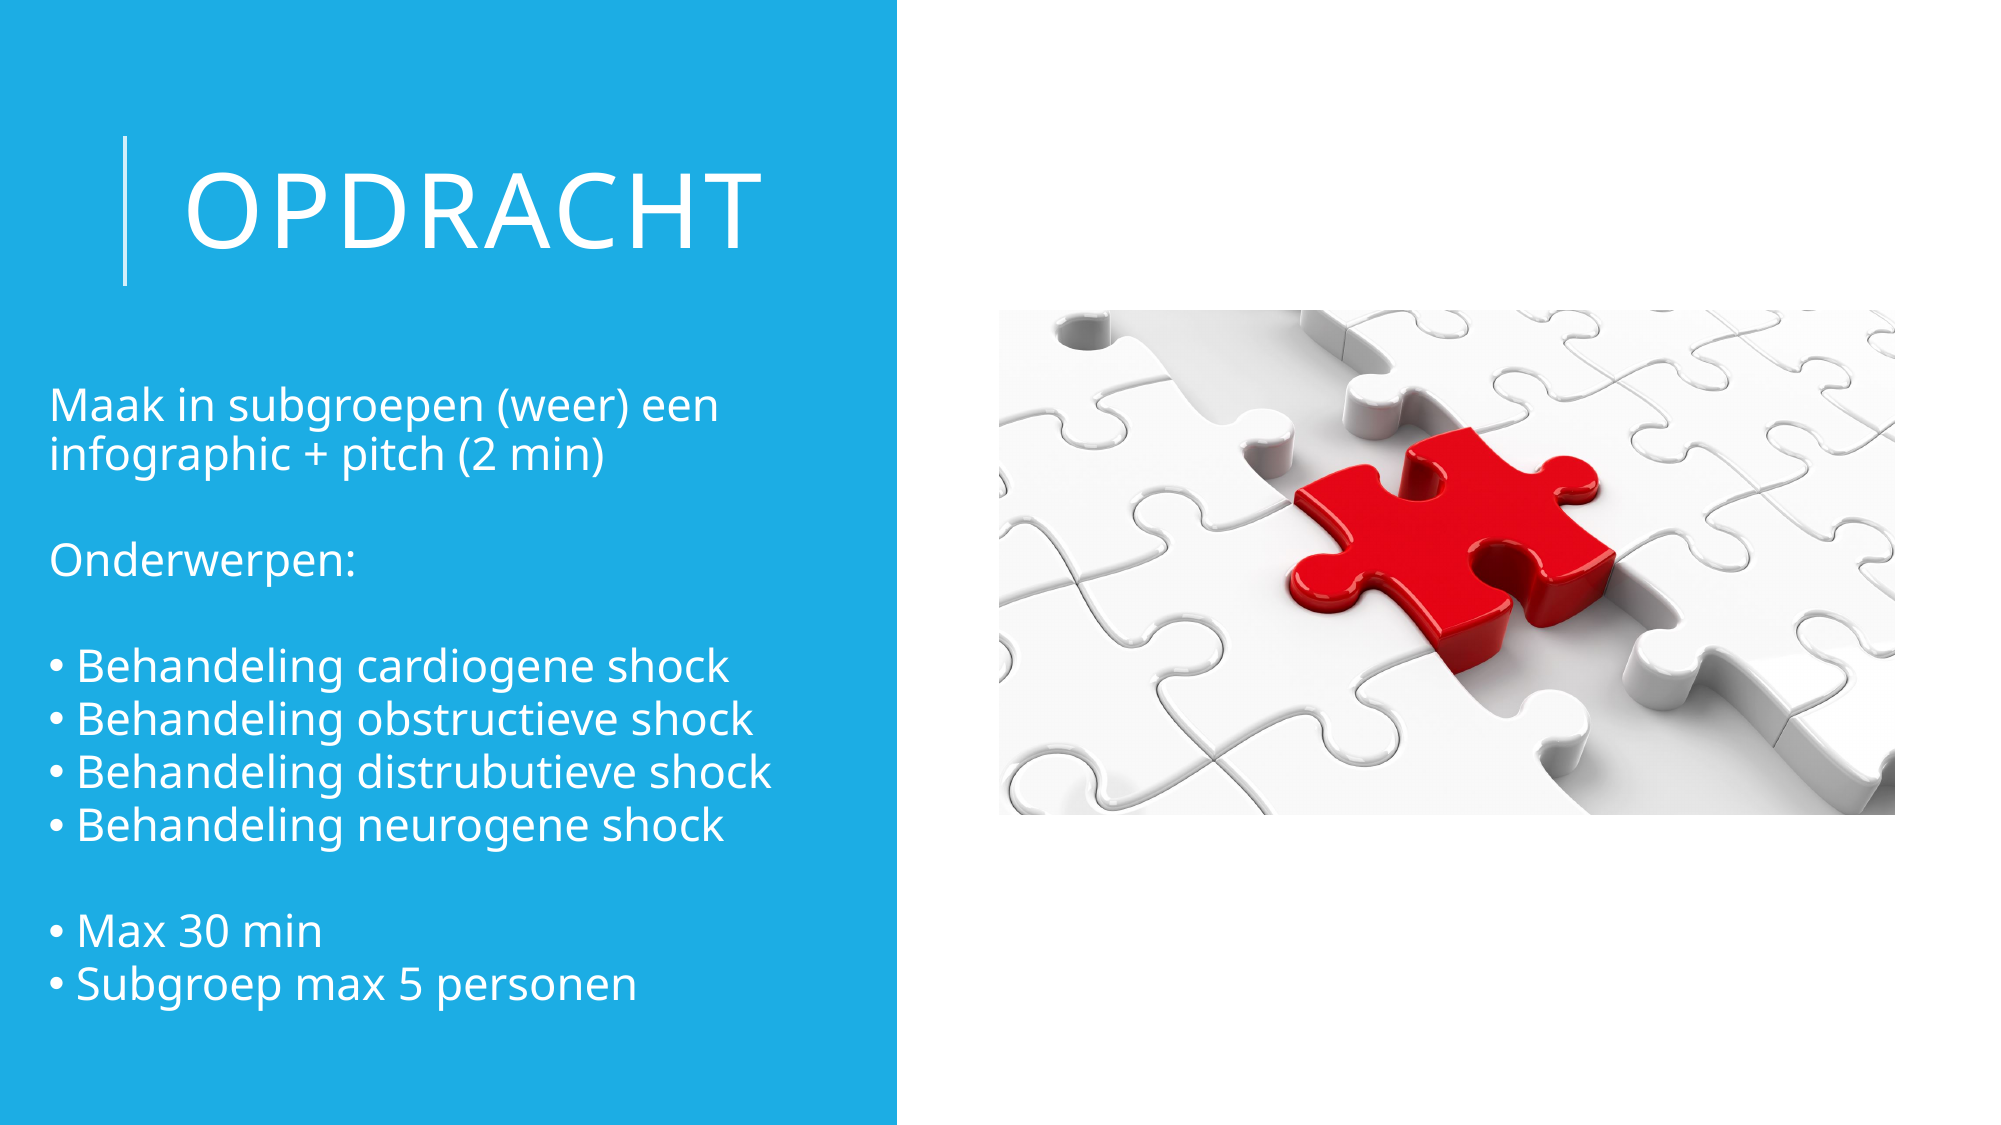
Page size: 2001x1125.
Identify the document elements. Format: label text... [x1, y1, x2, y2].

picture [999, 310, 1896, 815]
text_box [0, 0, 898, 1125]
list Maak in subgroepen (weer) een infographic + pitch (2 min) Onderwerpen: Behandeling cardiogene shock Behandeling obstructieve shock Behandeling distrubutieve shock Behandeling neurogene shock Max 30 min Subgroep max 5 personen [33, 375, 851, 1020]
title Opdracht [168, 96, 788, 342]
